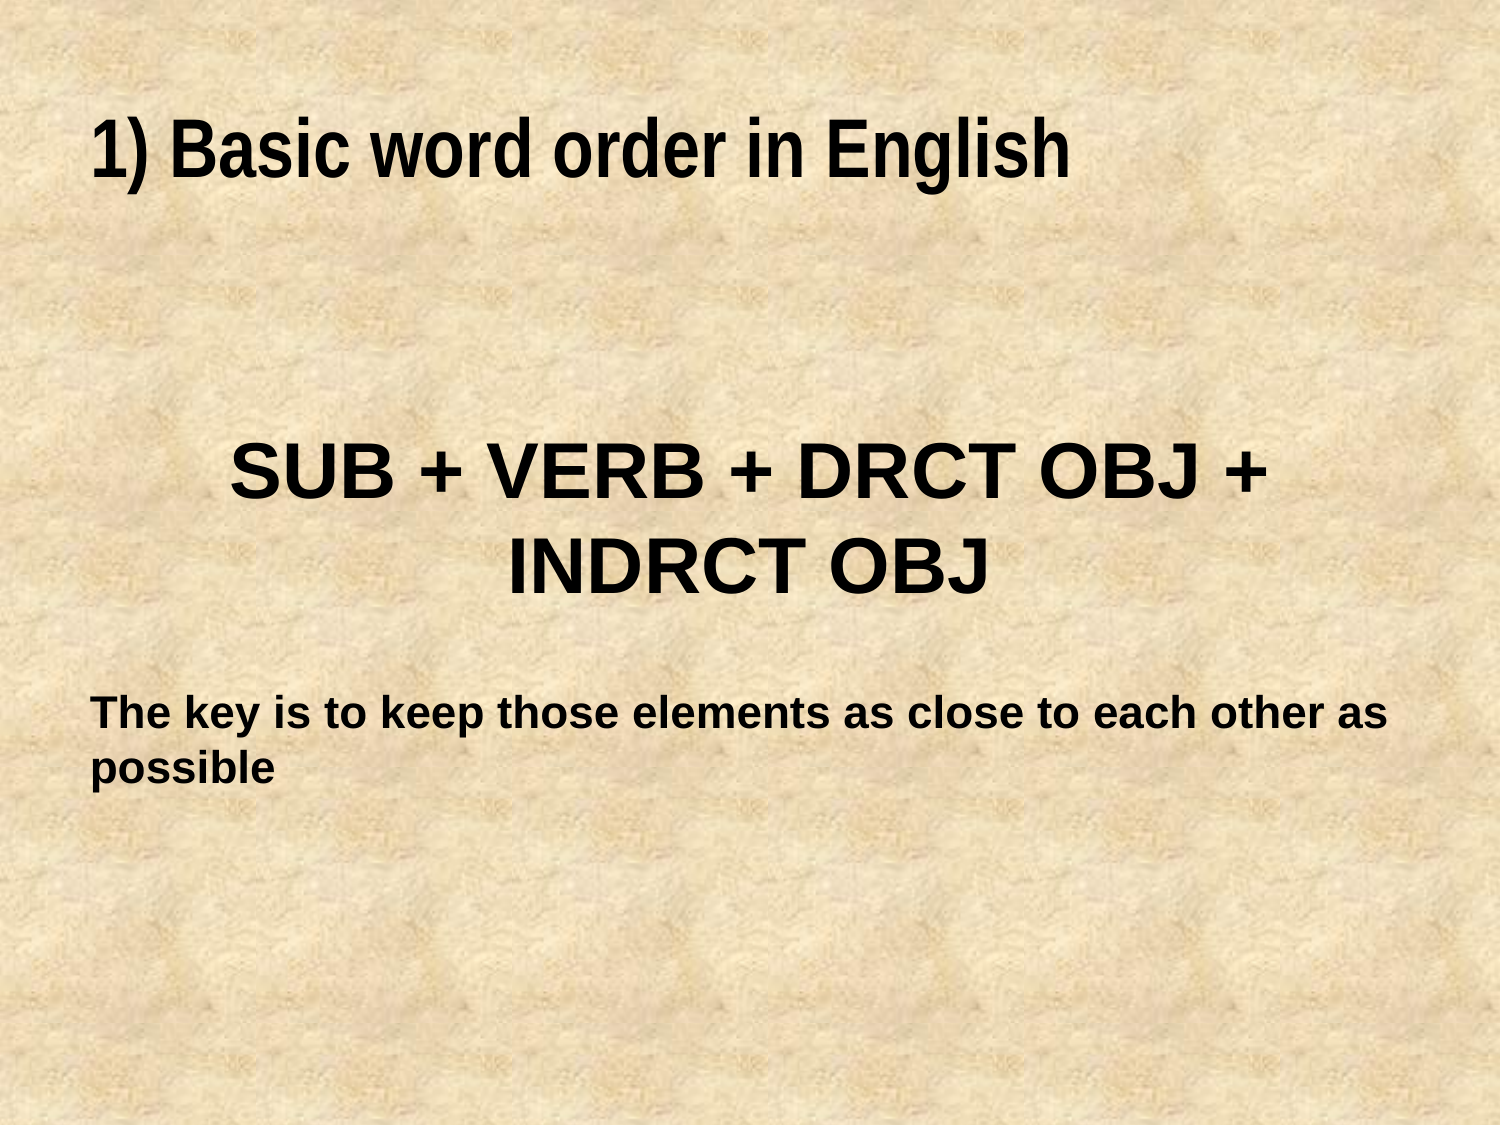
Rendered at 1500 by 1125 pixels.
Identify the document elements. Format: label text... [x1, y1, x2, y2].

picture [0, 0, 1500, 1125]
title 1) Basic word order in English [75, 50, 1425, 238]
text_box The key is to keep those elements as close to each other as possible [74, 674, 1425, 800]
text_box sub + verb + drct obj + indrct obj [74, 412, 1425, 618]
